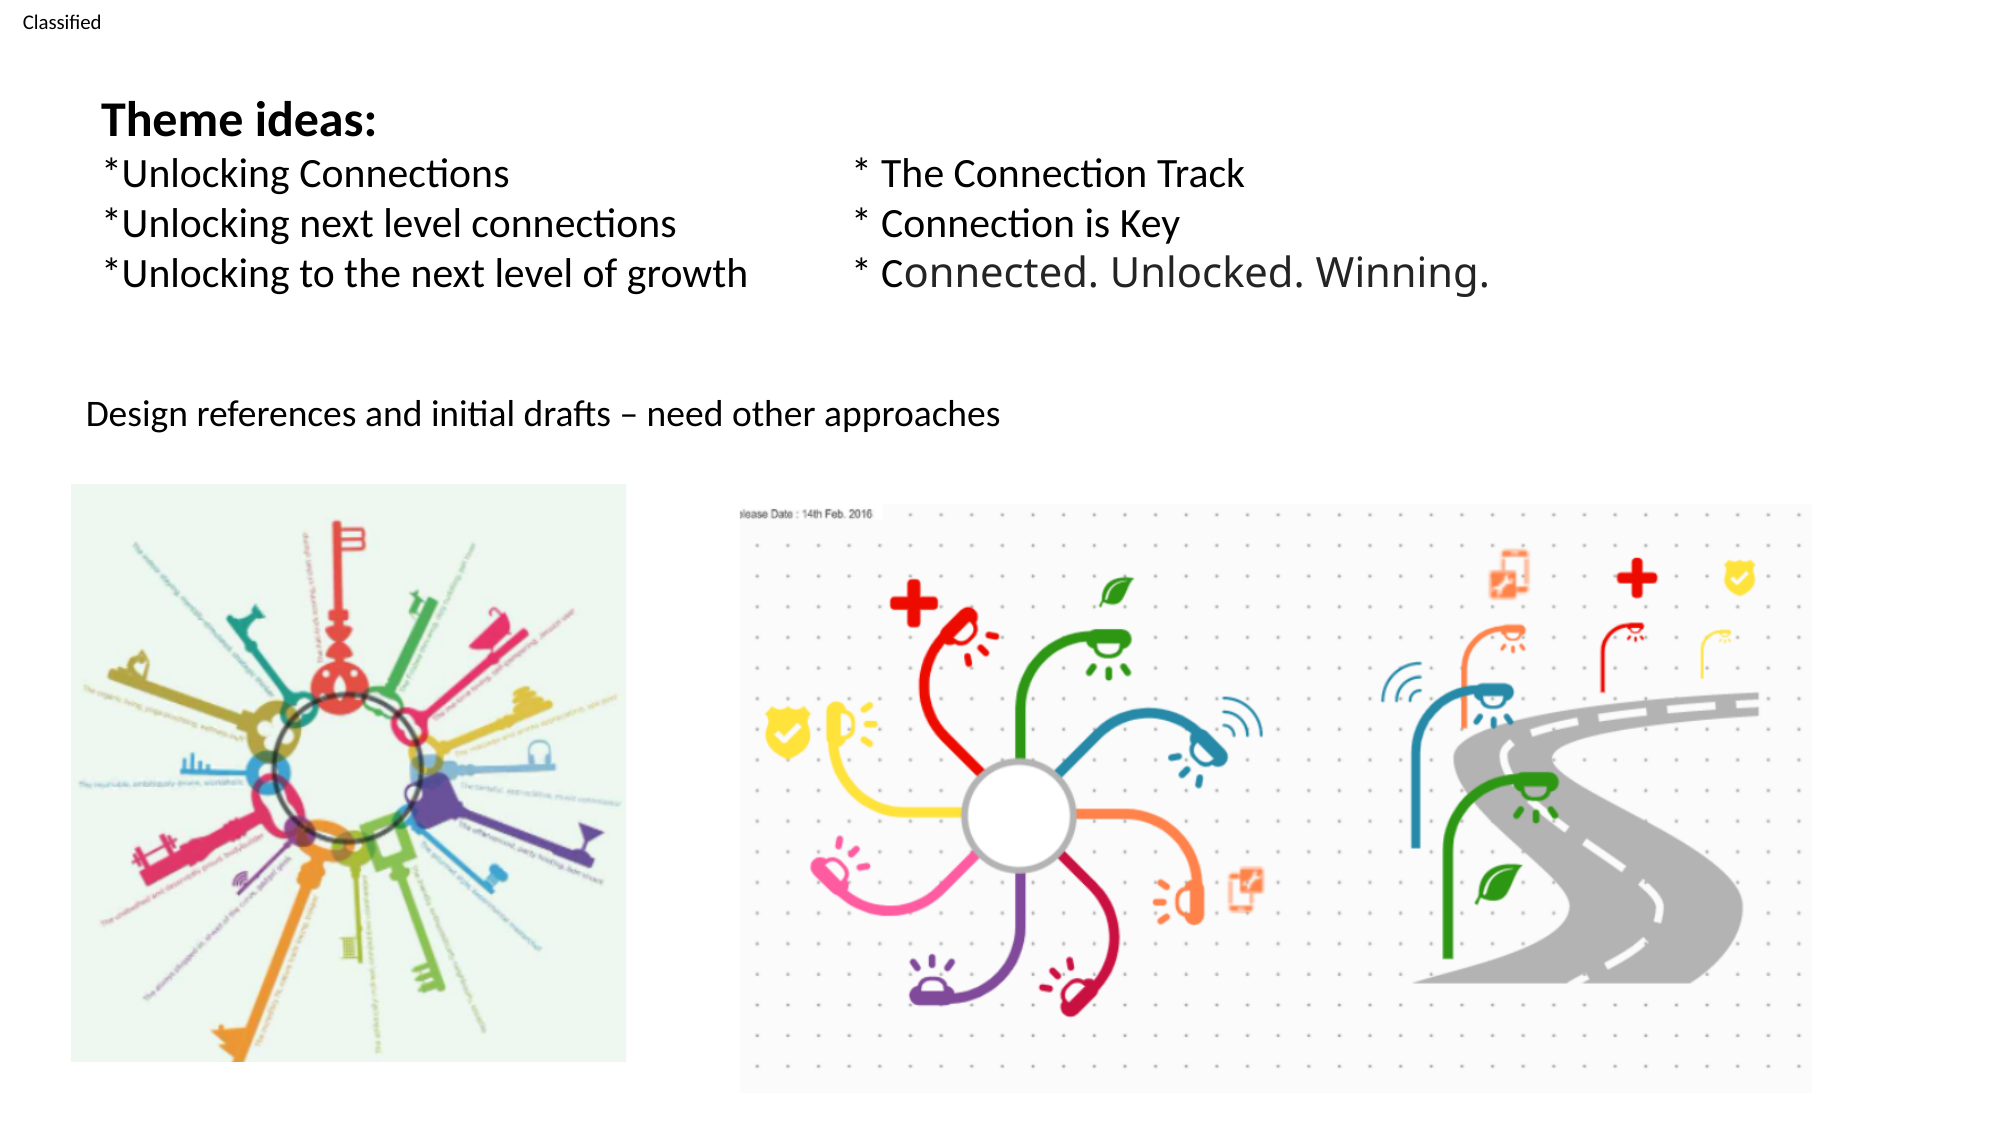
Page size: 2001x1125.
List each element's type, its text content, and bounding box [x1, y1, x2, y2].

picture [71, 484, 627, 1062]
picture [739, 504, 1812, 1093]
text_box Design references and initial drafts – need other approaches [71, 381, 1345, 442]
text_box Theme ideas: *Unlocking Connections * The Connection Track *Unlocking next level connections * Connection is Key *Unlocking to the next level of growth * Connected. Unlocked. Winning. [86, 78, 1731, 354]
